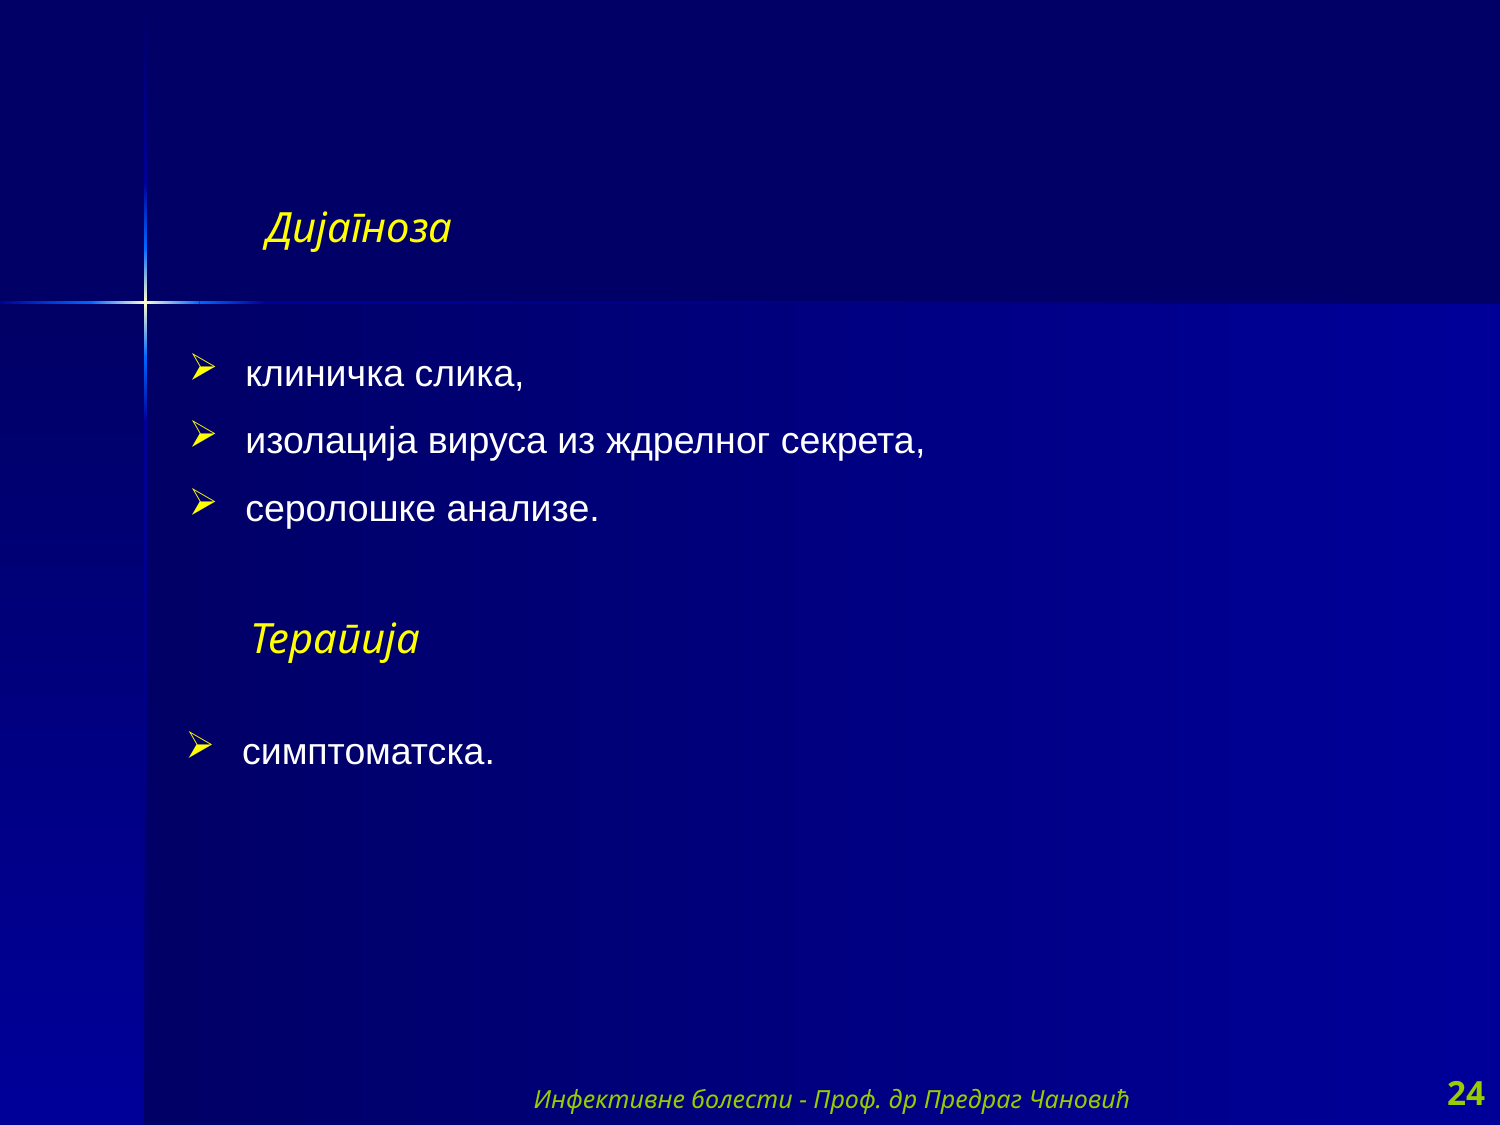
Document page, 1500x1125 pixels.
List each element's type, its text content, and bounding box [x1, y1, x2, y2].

text_box Терапија [235, 604, 493, 669]
text_box клиничка слика, изолација вируса из ждрелног секрета, серолошке анализе. [174, 319, 1060, 537]
text_box Дијагноза [251, 193, 529, 258]
footer Инфективне болести - Проф. др Предраг Чановић [430, 1049, 1235, 1125]
text_box симптоматска. [170, 696, 937, 780]
slide_number 24 [1345, 1049, 1500, 1125]
